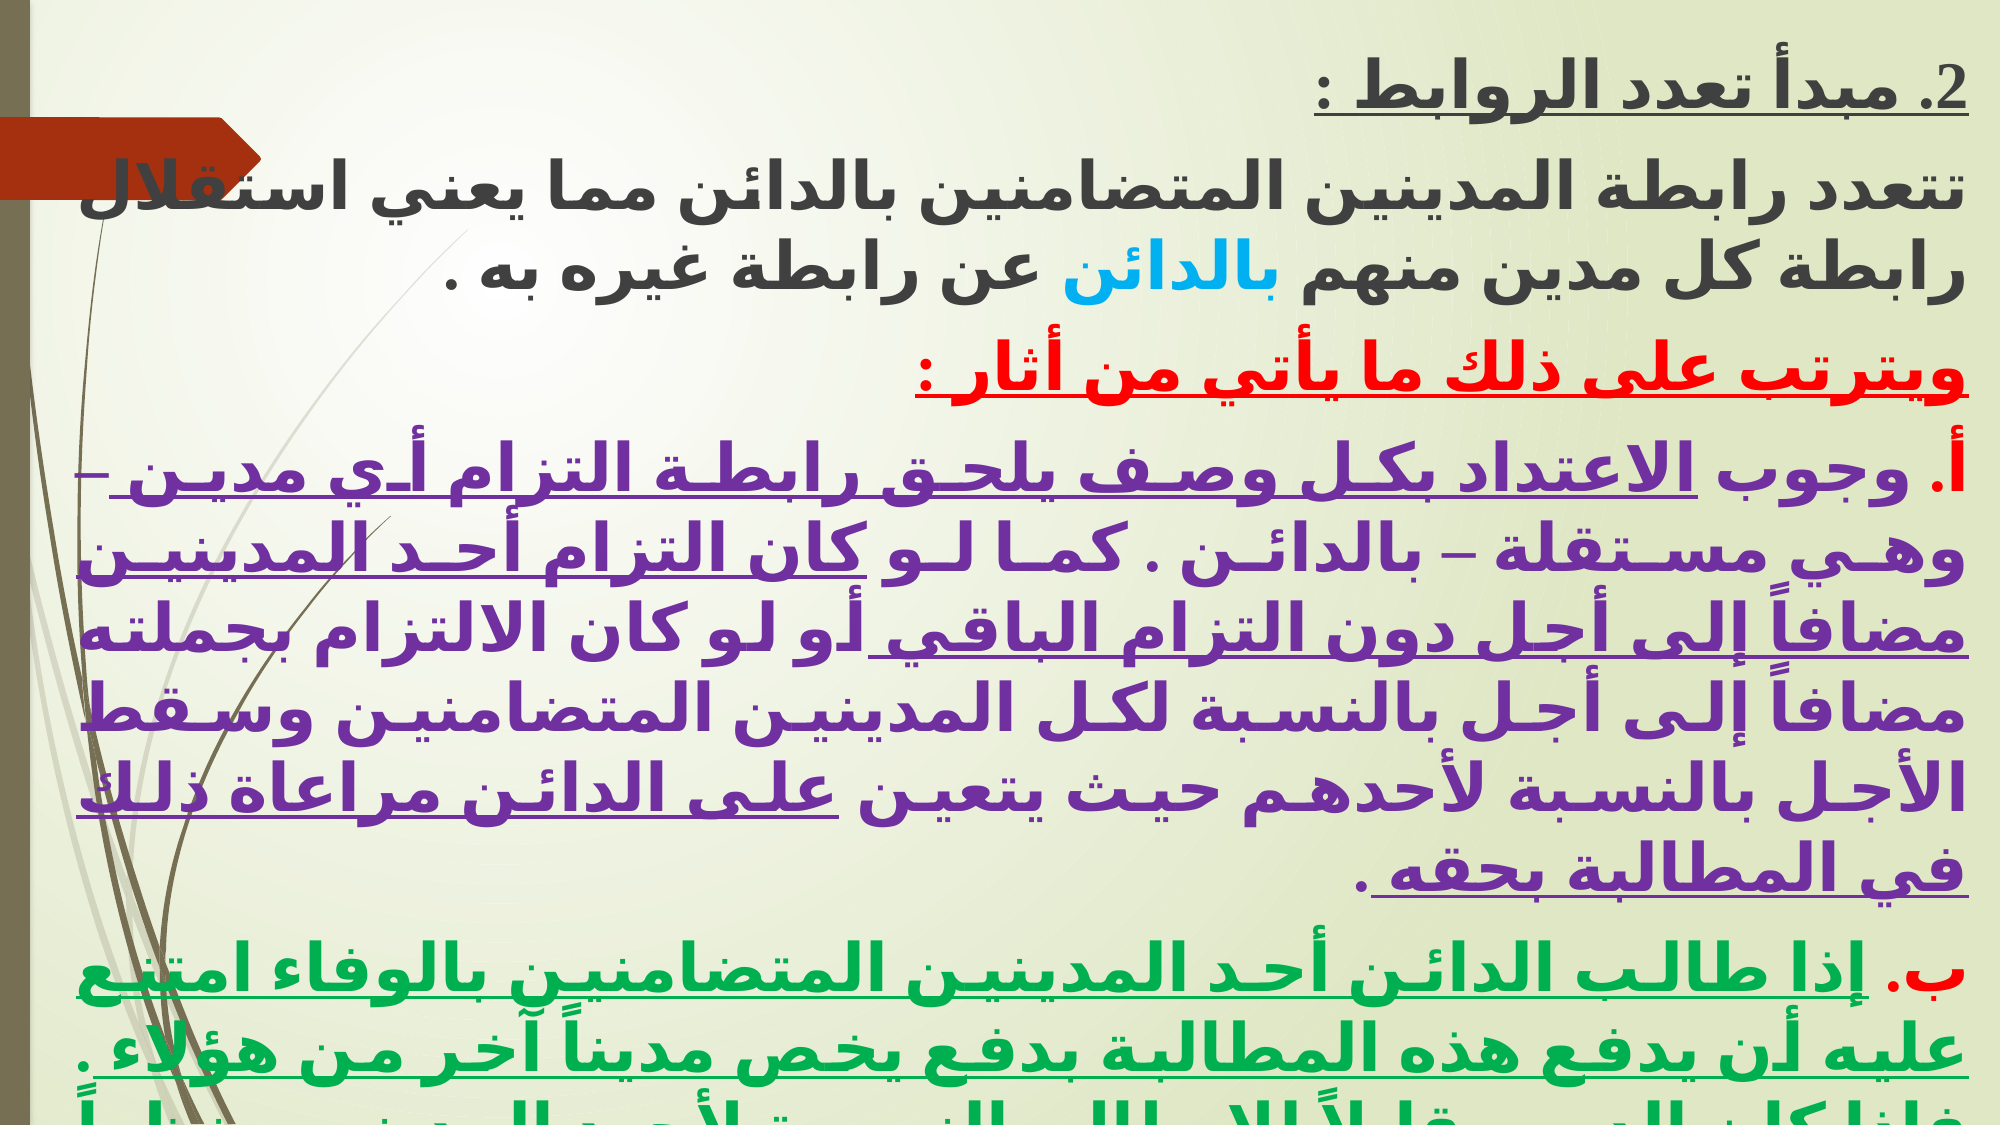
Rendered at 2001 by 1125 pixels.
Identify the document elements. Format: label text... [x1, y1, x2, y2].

list 2. مبدأ تعدد الروابط : تتعدد رابطة المدينين المتضامنين بالدائن مما يعني استقلال رابطة كل مدين منهم بالدائن عن رابطة غيره به . ويترتب على ذلك ما يأتي من أثار : أ. وجوب الاعتداد بكل وصف يلحق رابطة التزام أي مدين – وهي مستقلة – بالدائن . كما لو كان التزام أحد المدينين مضافاً إلى أجل دون التزام الباقي أو لو كان الالتزام بجملته مضافاً إلى أجل بالنسبة لكل المدينين المتضامنين وسقط الأجل بالنسبة لأحدهم حيث يتعين على الدائن مراعاة ذلك في المطالبة بحقه . ب. إذا طالب الدائن أحد المدينين المتضامنين بالوفاء امتنع عليه أن يدفع هذه المطالبة بدفع يخص مديناً آخر من هؤلاء . فإذا كان الدين قابلاً للإبطال بالنسبة لأحد المدينين نظراً لعيب شاب إرادته امتنع على أي مدين آخر أن يتمسك بالدفع بالبطلان حال مطالبة الدائن إياه بالوفاء. [60, 34, 1985, 1087]
